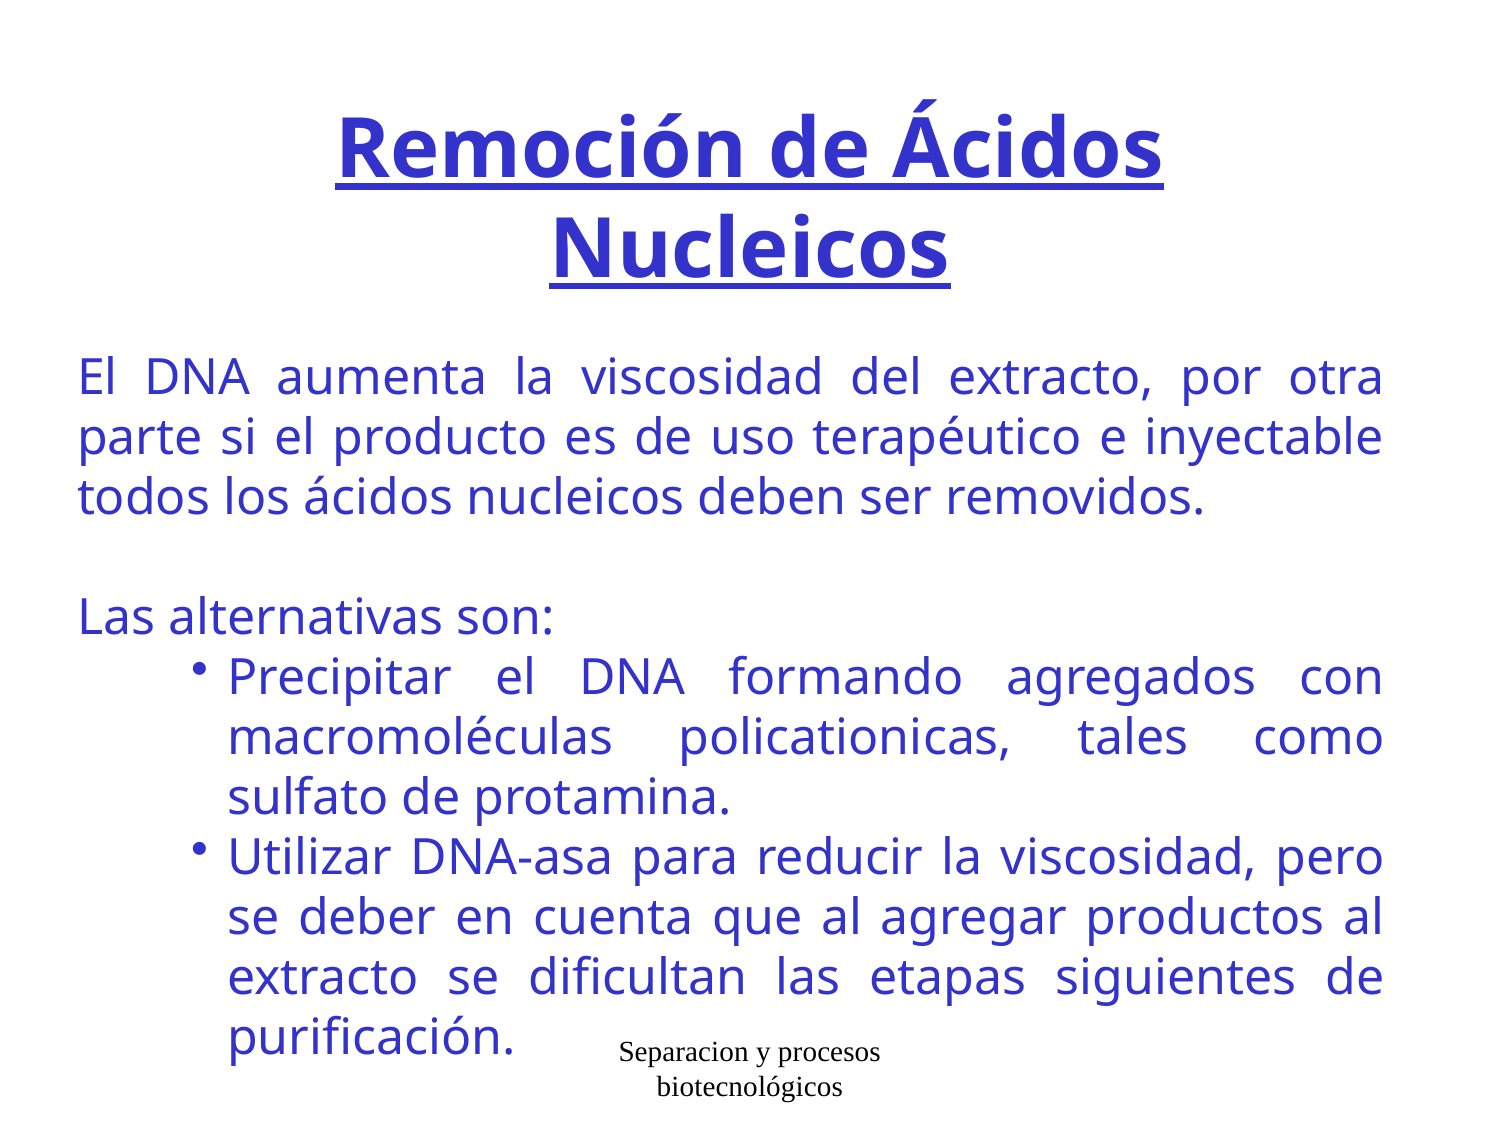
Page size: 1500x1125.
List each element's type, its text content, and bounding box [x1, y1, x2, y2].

text_box El DNA aumenta la viscosidad del extracto, por otra parte si el producto es de uso terapéutico e inyectable todos los ácidos nucleicos deben ser removidos. Las alternativas son: Precipitar el DNA formando agregados con macromoléculas policationicas, tales como sulfato de protamina. Utilizar DNA-asa para reducir la viscosidad, pero se deber en cuenta que al agregar productos al extracto se dificultan las etapas siguientes de purificación. [62, 337, 1400, 1073]
title Remoción de Ácidos Nucleicos [112, 99, 1388, 288]
footer Separacion y procesos biotecnológicos [512, 1024, 988, 1101]
